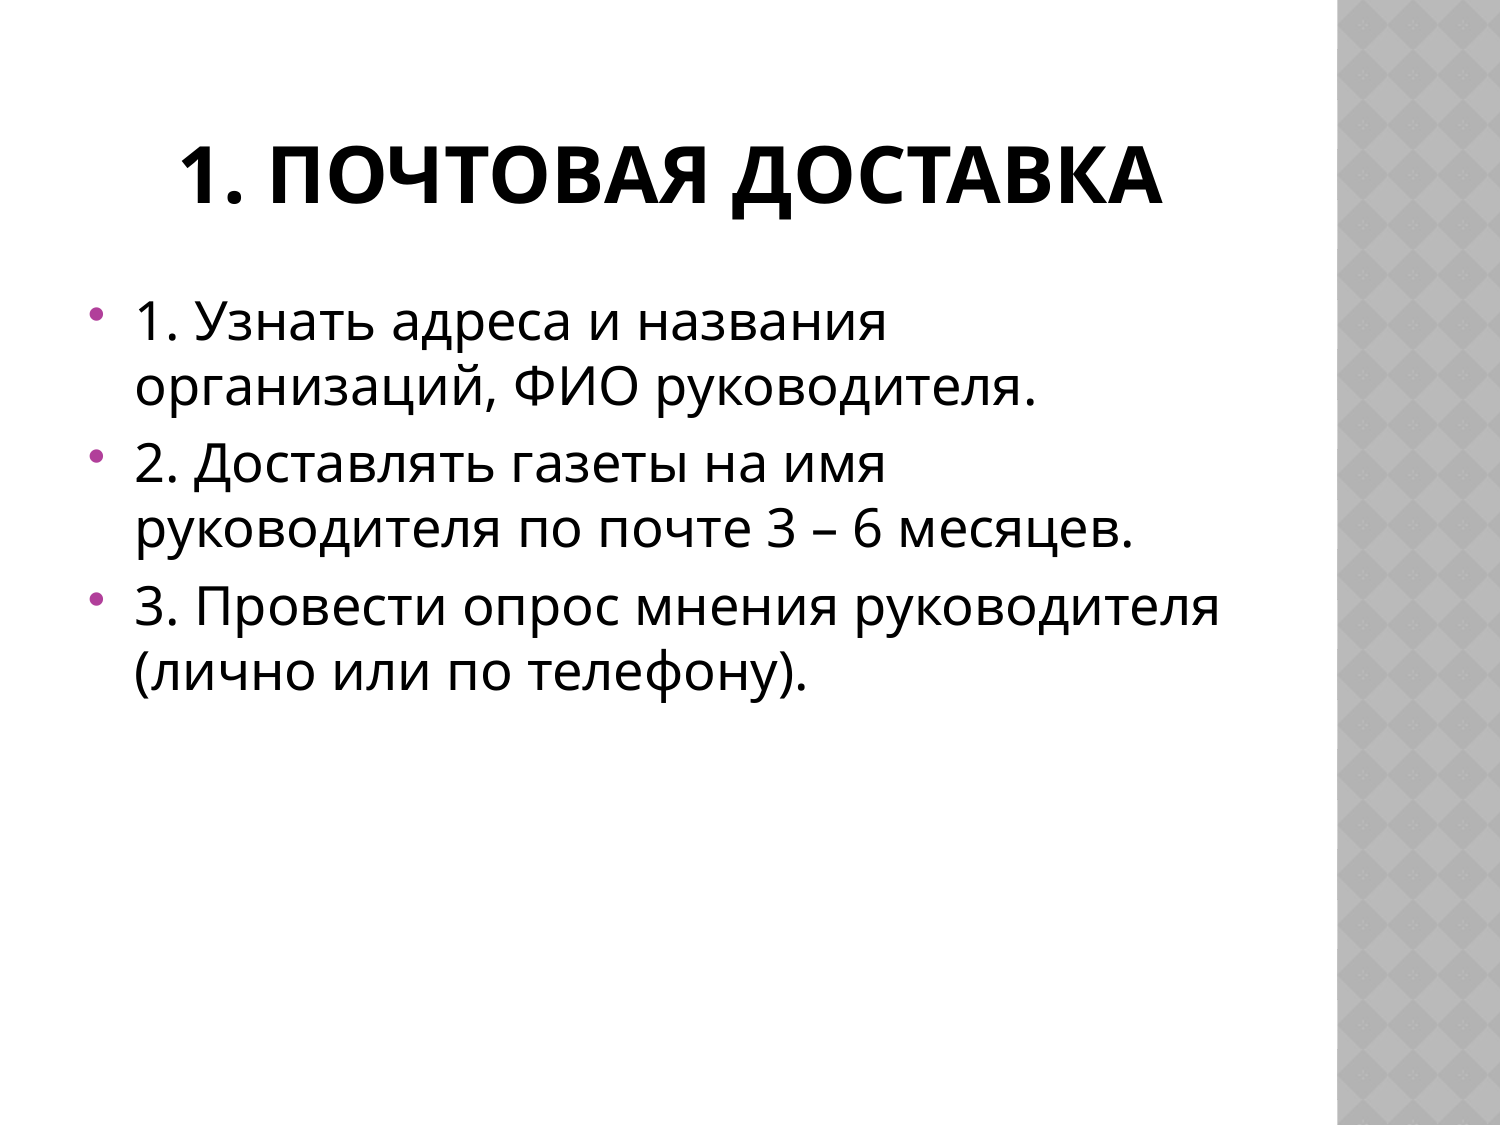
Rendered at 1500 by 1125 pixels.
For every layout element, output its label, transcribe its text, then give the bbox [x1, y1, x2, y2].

title 1. Почтовая доставка [76, 78, 1265, 220]
list 1. Узнать адреса и названия организаций, ФИО руководителя. 2. Доставлять газеты на имя руководителя по почте 3 – 6 месяцев. 3. Провести опрос мнения руководителя (лично или по телефону). [75, 278, 1263, 1059]
